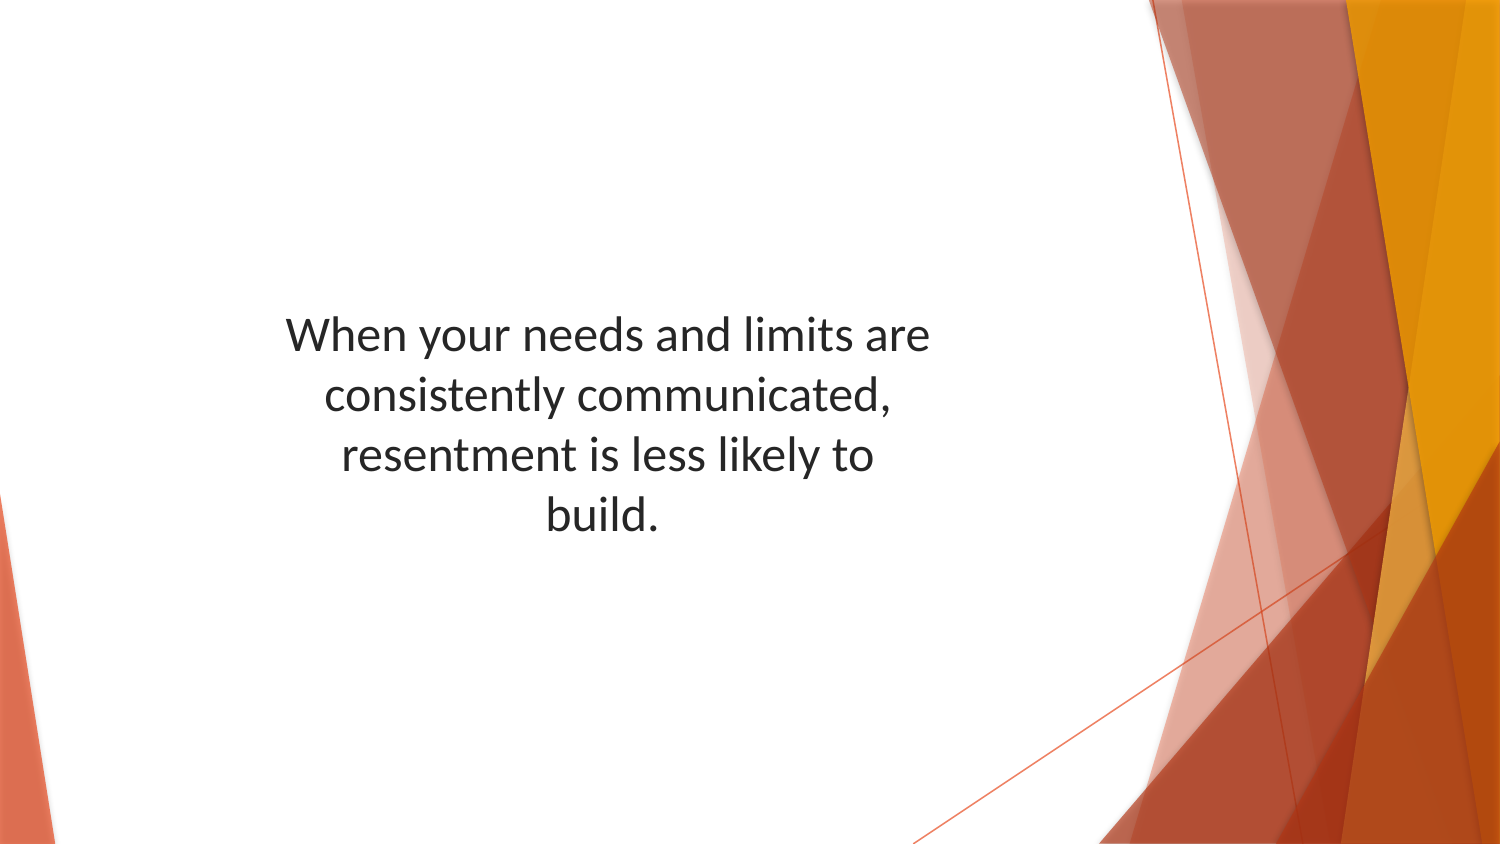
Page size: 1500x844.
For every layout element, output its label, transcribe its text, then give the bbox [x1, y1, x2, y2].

list When your needs and limits are consistently communicated, resentment is less likely to build. [265, 114, 951, 729]
